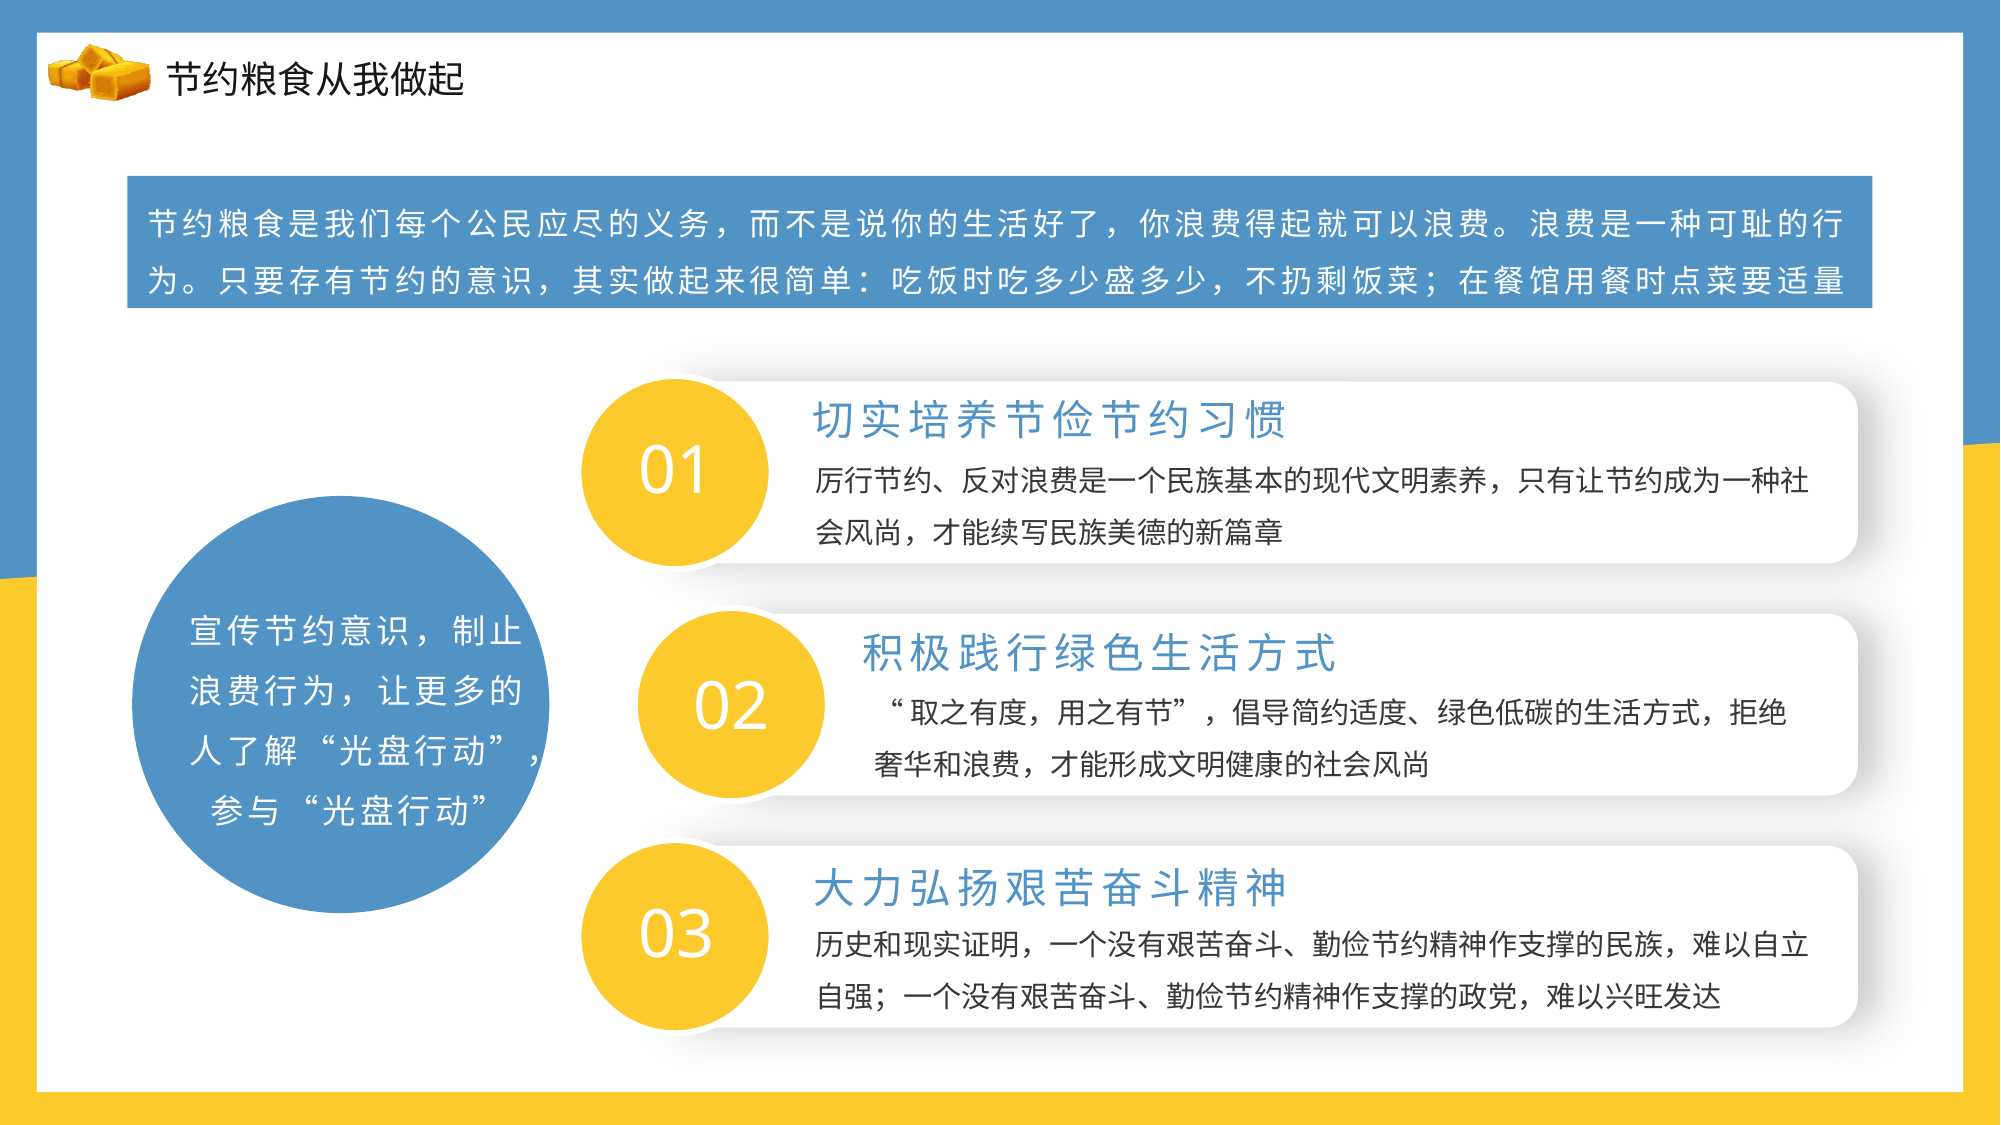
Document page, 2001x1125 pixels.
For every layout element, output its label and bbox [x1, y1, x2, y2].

picture [4, 44, 170, 114]
text_box [0, 0, 2000, 1125]
text_box [634, 607, 828, 802]
text_box [132, 495, 550, 914]
text_box [578, 839, 772, 1034]
text_box [578, 375, 772, 570]
